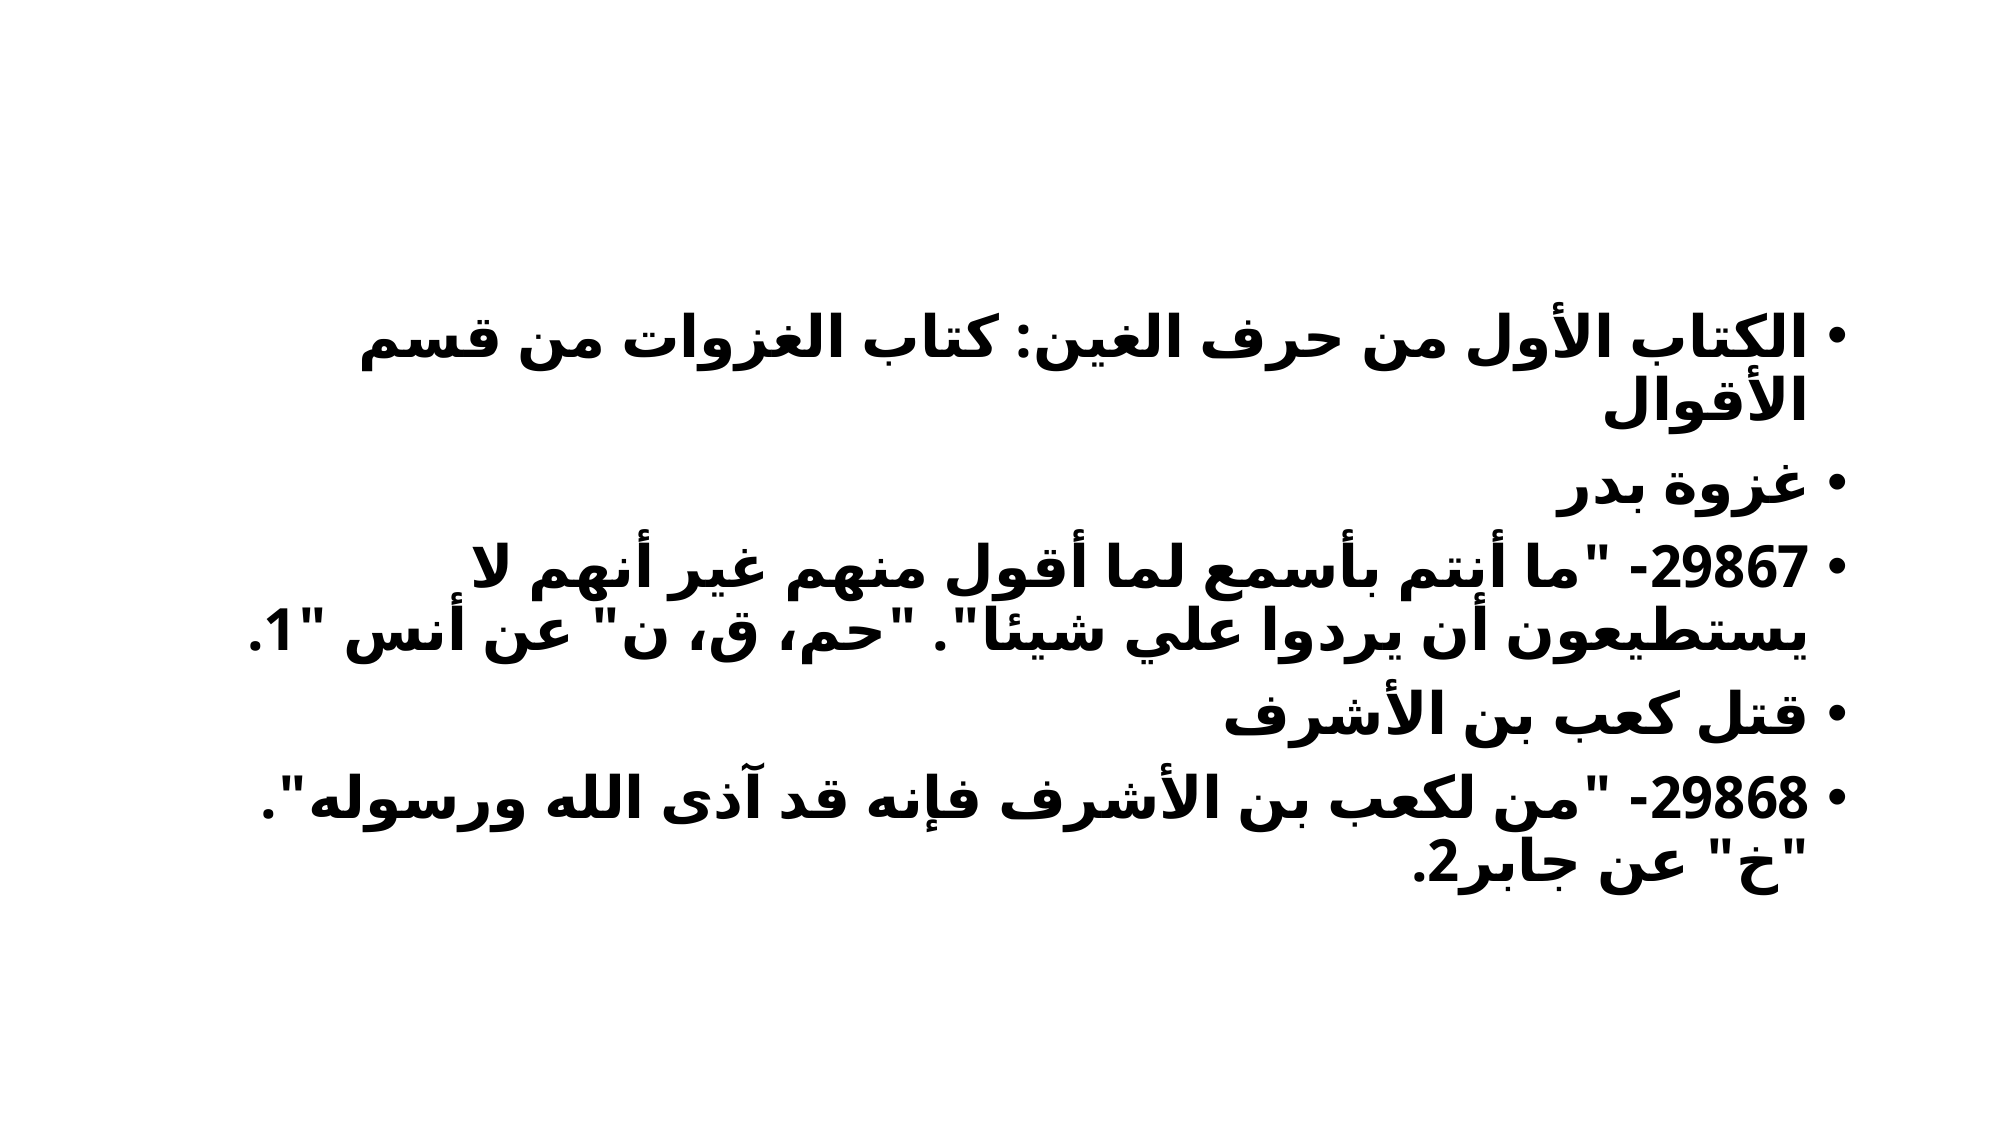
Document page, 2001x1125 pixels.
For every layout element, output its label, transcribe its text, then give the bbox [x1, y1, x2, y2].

list الكتاب الأول من حرف الغين: كتاب الغزوات من قسم الأقوال غزوة بدر 29867- "ما أنتم بأسمع لما أقول منهم غير أنهم لا يستطيعون أن يردوا علي شيئا". "حم، ق، ن" عن أنس "1. قتل كعب بن الأشرف 29868- "من لكعب بن الأشرف فإنه قد آذى الله ورسوله". "خ" عن جابر2. [137, 299, 1863, 1014]
